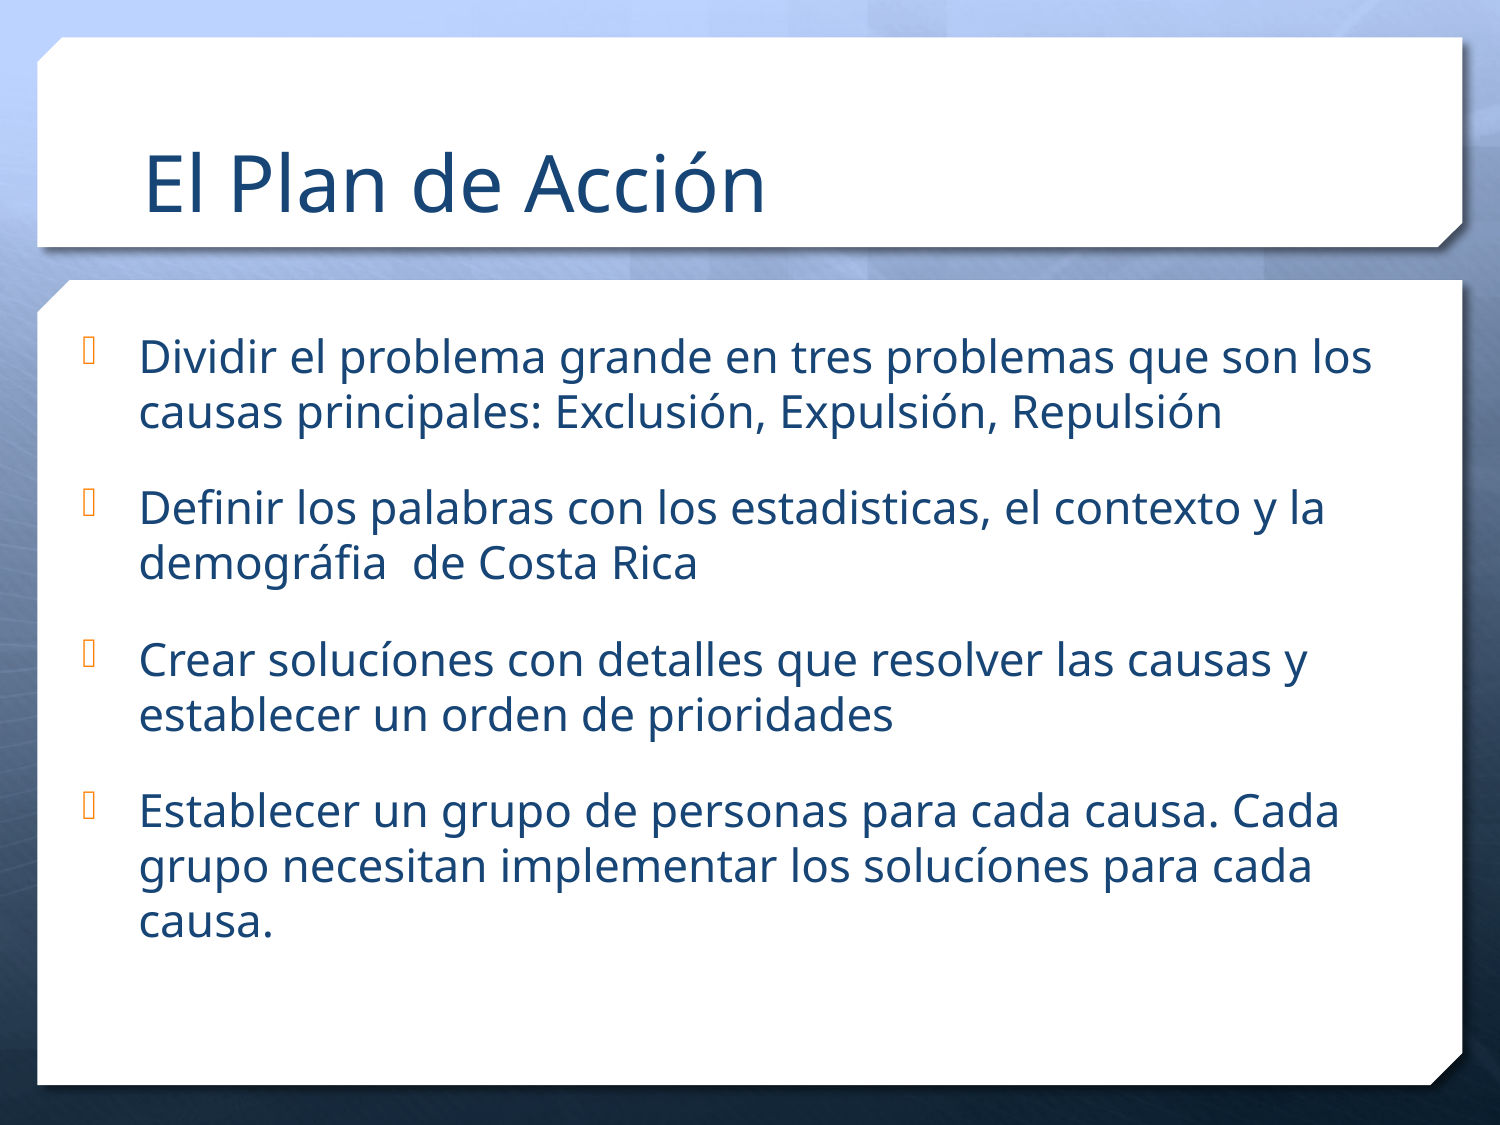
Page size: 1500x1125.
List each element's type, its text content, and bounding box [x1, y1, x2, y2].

title El Plan de Acción [127, 48, 1372, 236]
list Dividir el problema grande en tres problemas que son los causas principales: Exclusión, Expulsión, Repulsión Definir los palabras con los estadisticas, el contexto y la demográfia de Costa Rica Crear solucíones con detalles que resolver las causas y establecer un orden de prioridades Establecer un grupo de personas para cada causa. Cada grupo necesitan implementar los solucíones para cada causa. [67, 319, 1431, 1077]
